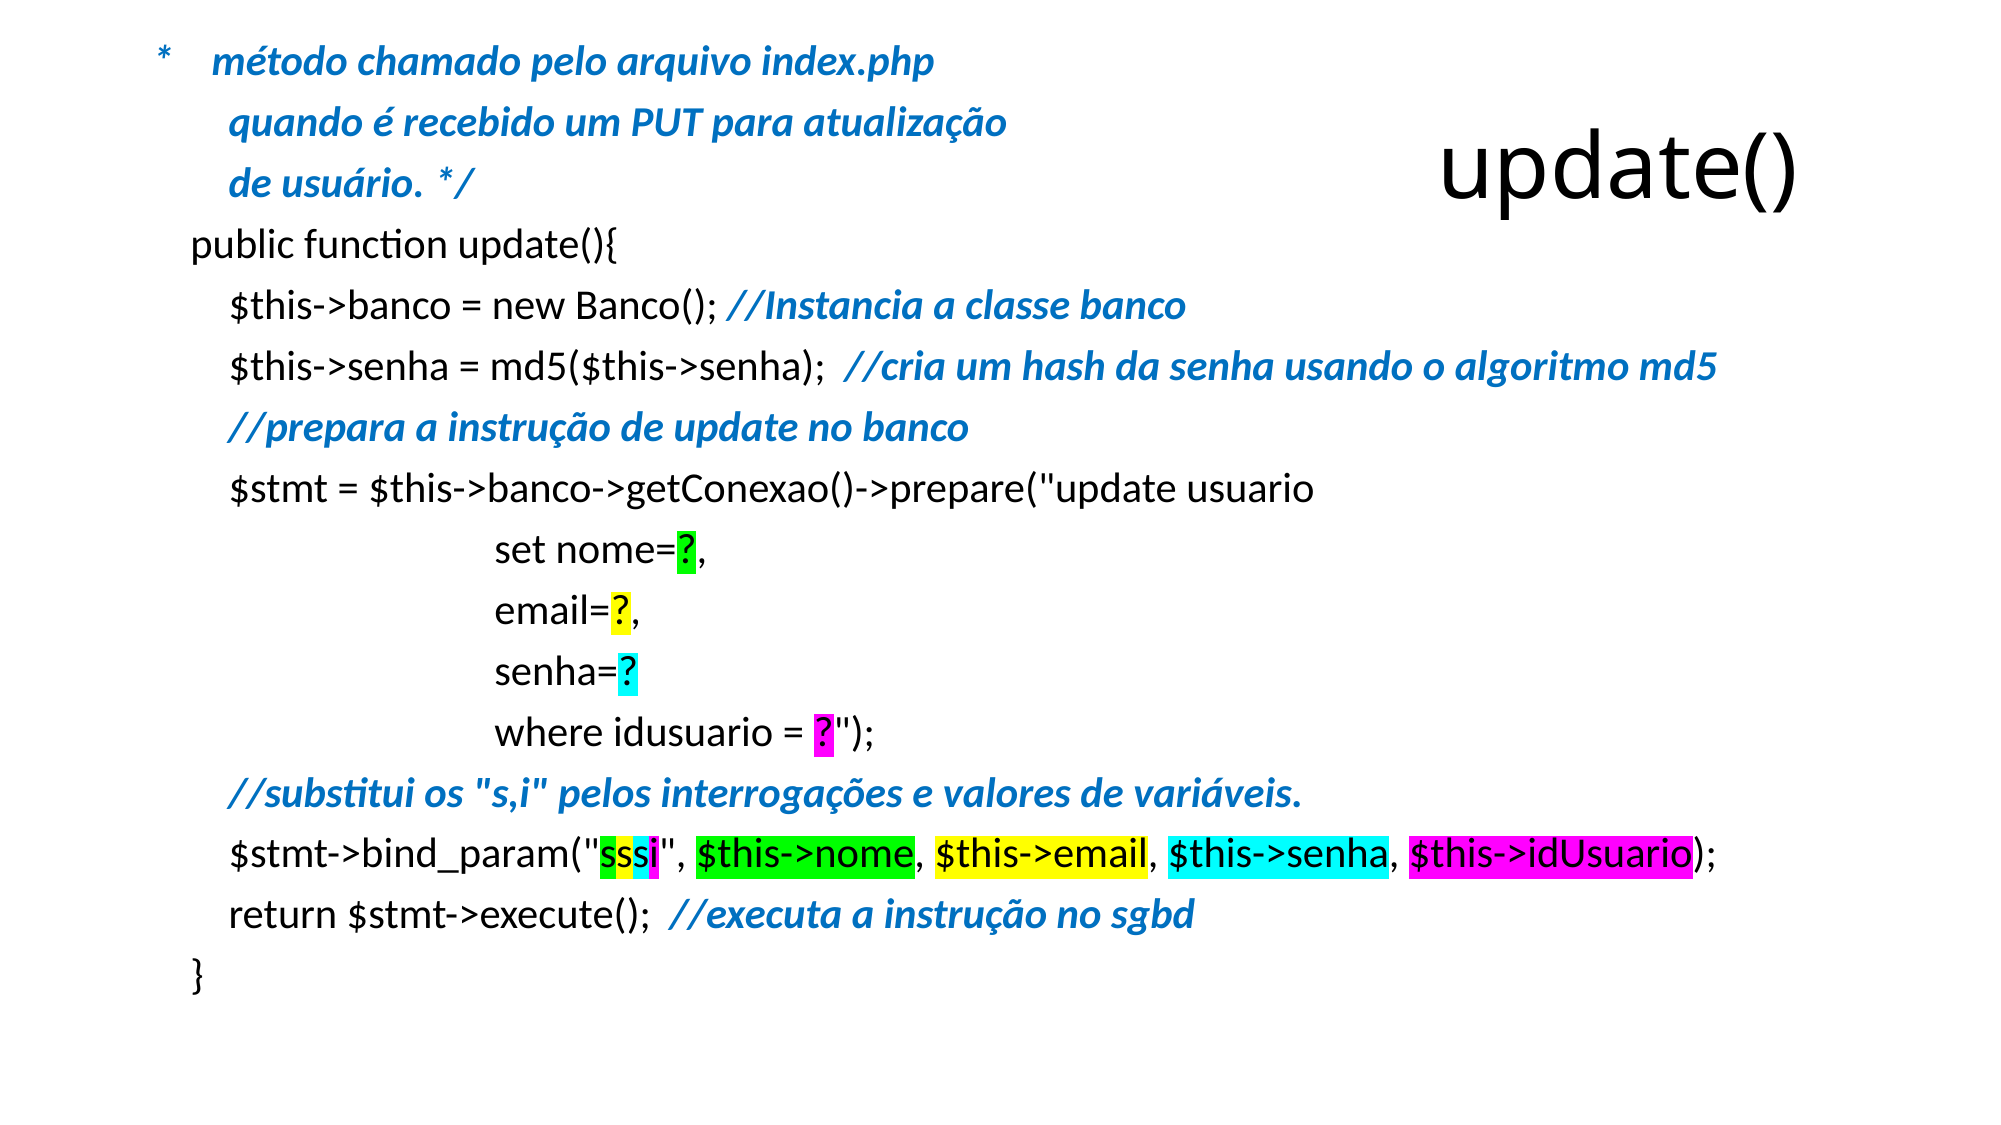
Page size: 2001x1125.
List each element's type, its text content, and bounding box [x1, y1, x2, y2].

list * método chamado pelo arquivo index.php quando é recebido um PUT para atualização de usuário. */ public function update(){ $this->banco = new Banco(); //Instancia a classe banco $this->senha = md5($this->senha); //cria um hash da senha usando o algoritmo md5 //prepara a instrução de update no banco $stmt = $this->banco->getConexao()->prepare("update usuario set nome=?, email=?, senha=? where idusuario = ?"); //substitui os "s,i" pelos interrogações e valores de variáveis. $stmt->bind_param("sssi", $this->nome, $this->email, $this->senha, $this->idUsuario); return $stmt->execute(); //executa a instrução no sgbd } [137, 31, 1863, 1014]
